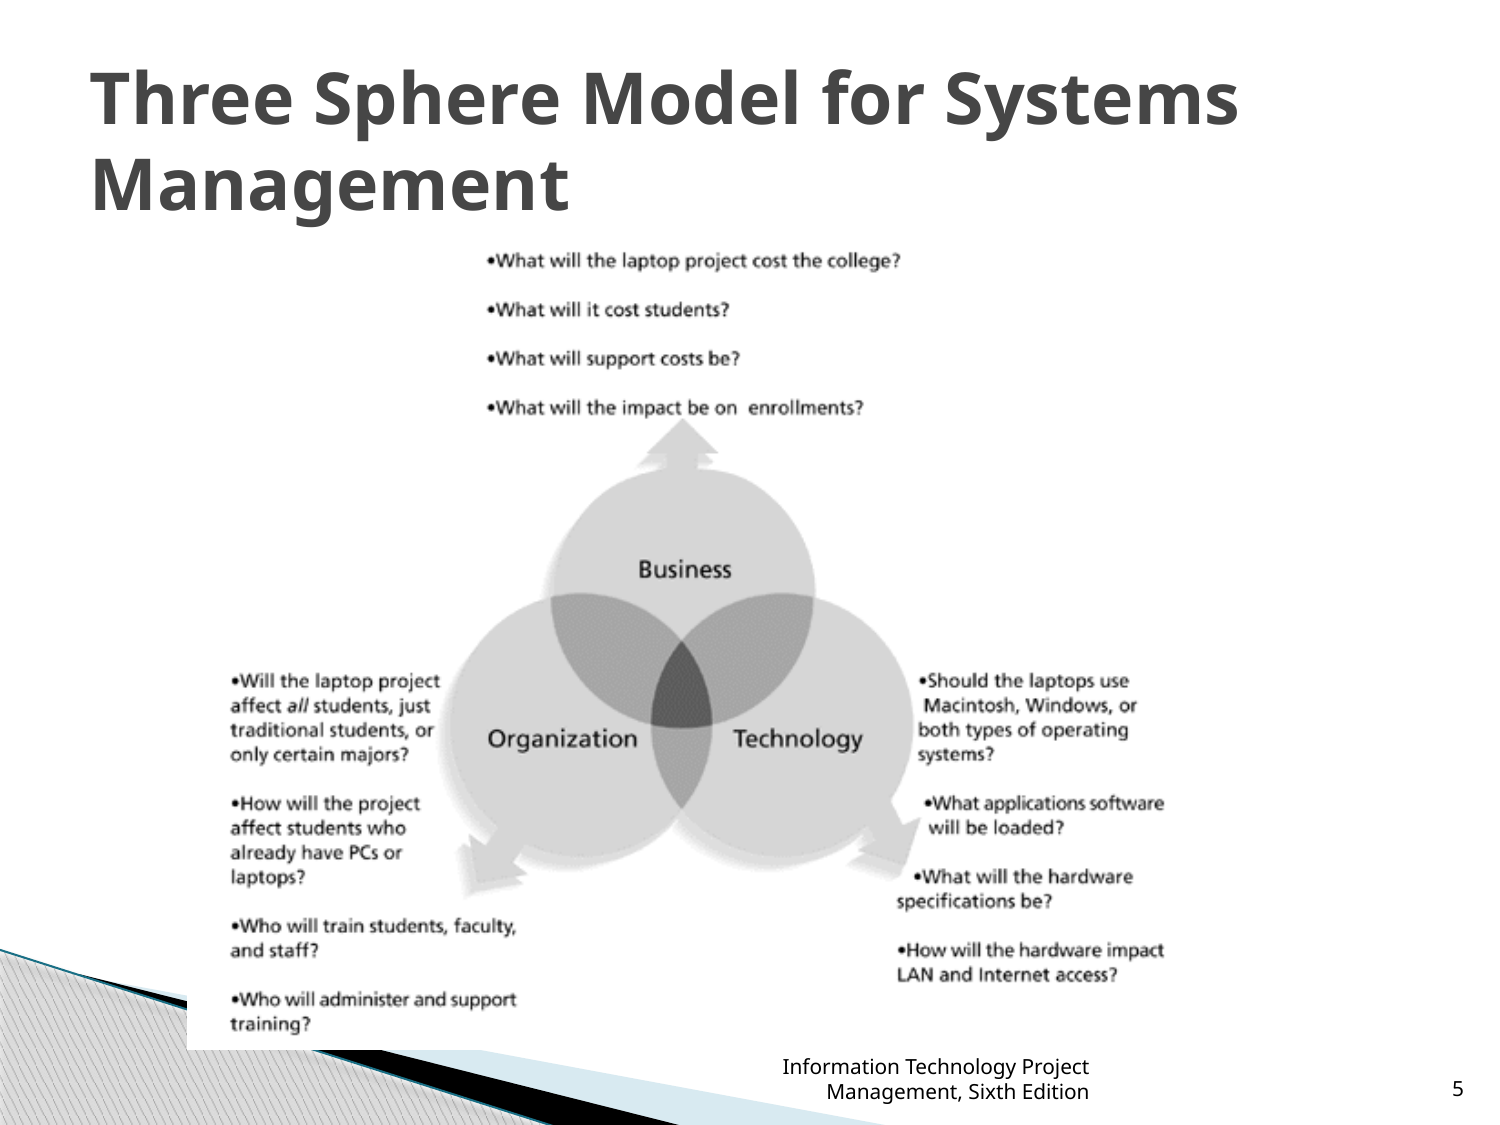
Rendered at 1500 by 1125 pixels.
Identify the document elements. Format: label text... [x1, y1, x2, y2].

slide_number 5 [1418, 1051, 1479, 1112]
title Three Sphere Model for Systems Management [75, 45, 1425, 233]
picture [187, 249, 1188, 1050]
footer Information Technology Project Management, Sixth Edition [718, 1061, 1105, 1112]
